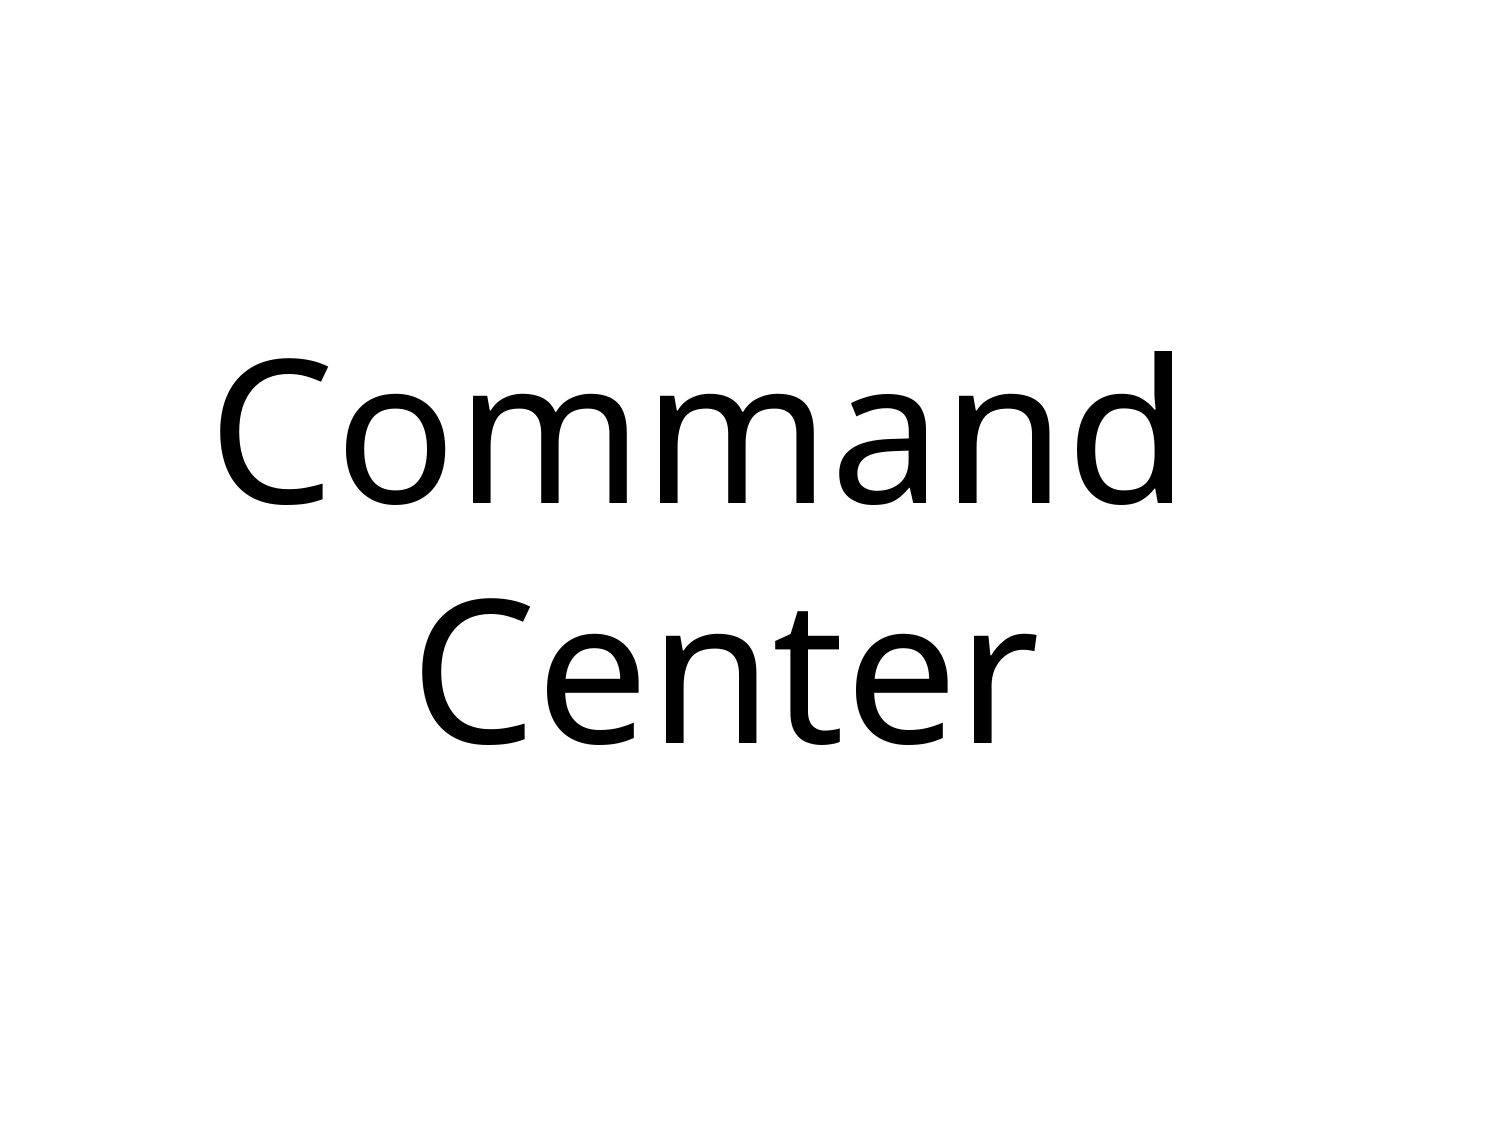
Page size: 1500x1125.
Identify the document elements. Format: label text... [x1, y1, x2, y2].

title Command Center [50, 450, 1400, 638]
